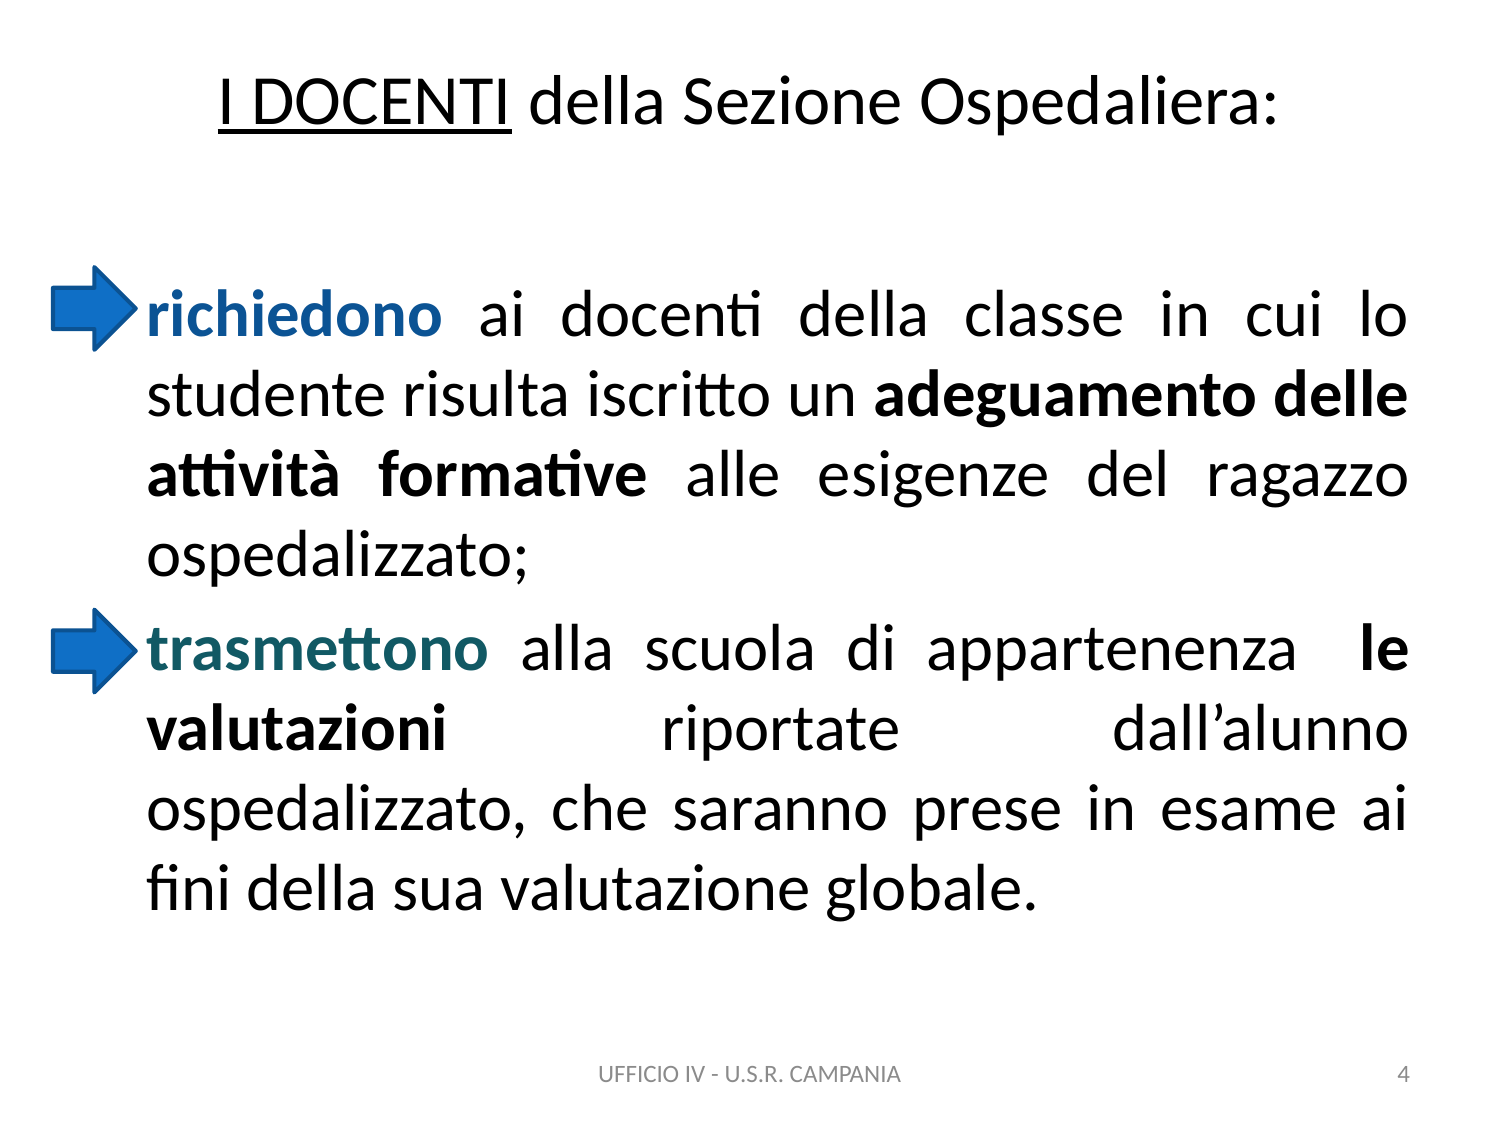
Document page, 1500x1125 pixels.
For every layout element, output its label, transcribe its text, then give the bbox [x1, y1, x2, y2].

list richiedono ai docenti della classe in cui lo studente risulta iscritto un adeguamento delle attività formative alle esigenze del ragazzo ospedalizzato; trasmettono alla scuola di appartenenza le valutazioni riportate dall’alunno ospedalizzato, che saranno prese in esame ai fini della sua valutazione globale. [75, 262, 1425, 1005]
text_box [50, 265, 138, 352]
text_box [50, 607, 138, 695]
title I DOCENTI della Sezione Ospedaliera: [75, 45, 1425, 233]
footer UFFICIO IV - U.S.R. CAMPANIA [512, 1042, 988, 1103]
slide_number 4 [1074, 1042, 1425, 1103]
